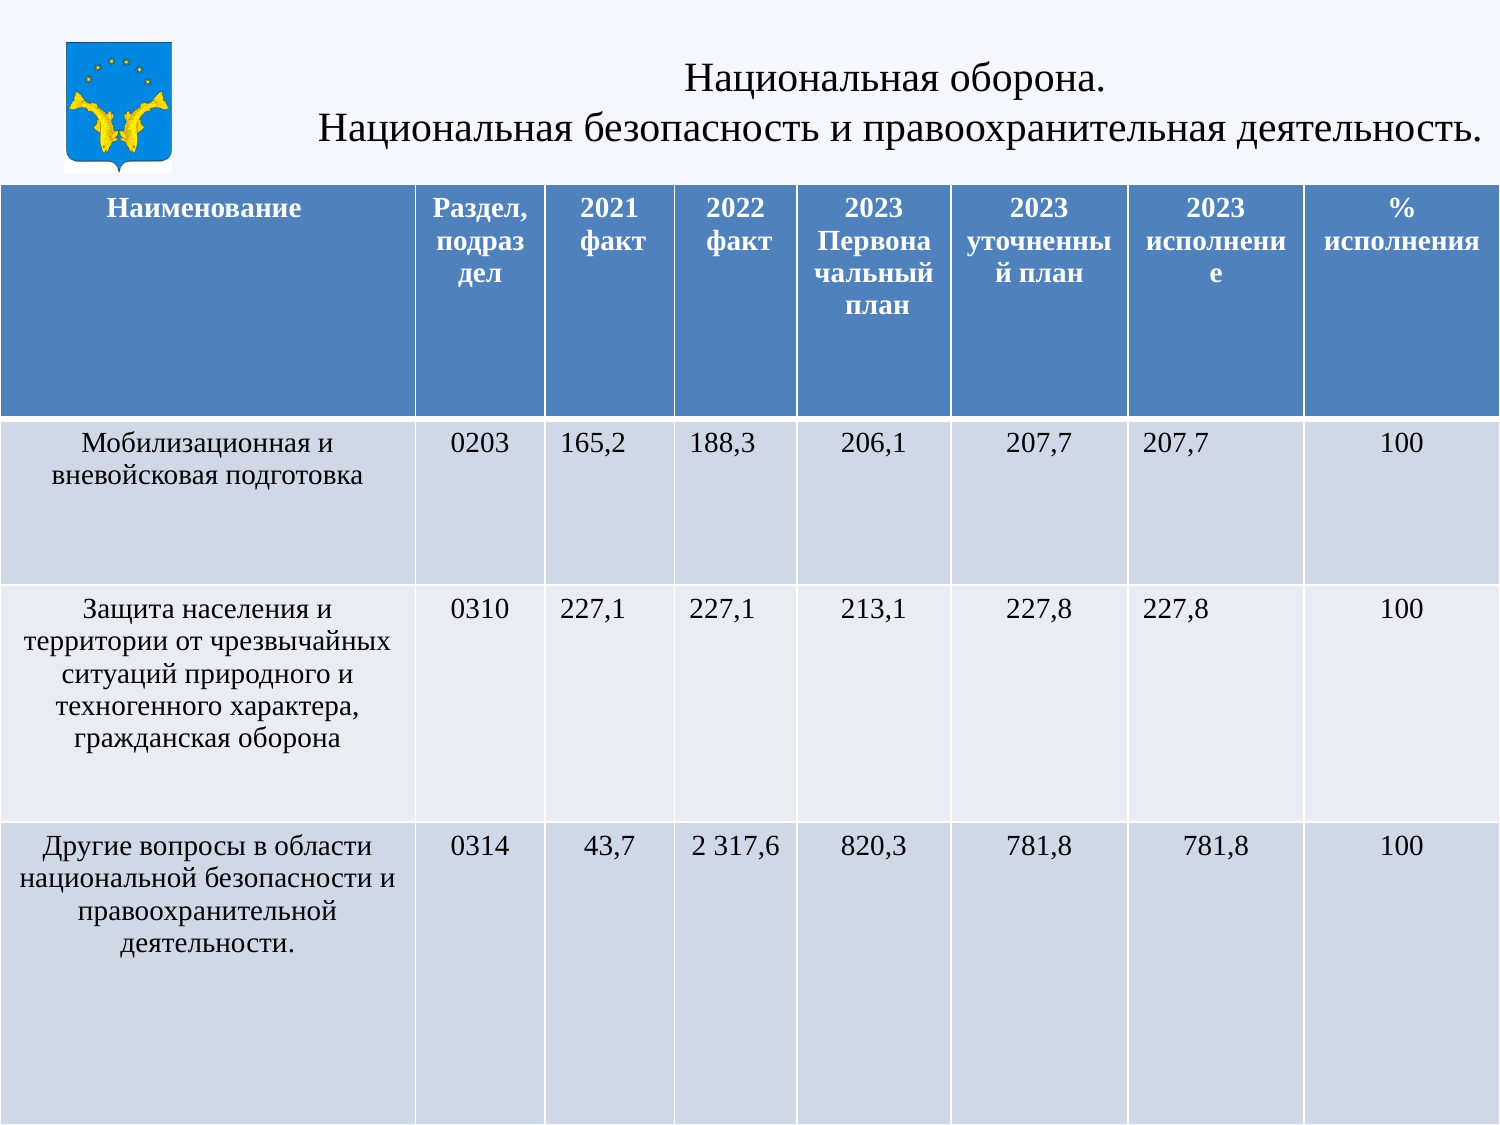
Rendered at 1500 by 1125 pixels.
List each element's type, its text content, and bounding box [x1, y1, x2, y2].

table_cell 2 317,6 [675, 823, 796, 1124]
table_cell 100 [1305, 823, 1499, 1124]
table_cell Другие вопросы в области национальной безопасности и правоохранительной деятельности. [1, 823, 415, 1124]
table_cell 0203 [416, 422, 544, 584]
table_cell 188,3 [675, 422, 796, 584]
table_cell 820,3 [798, 823, 950, 1124]
picture [64, 42, 172, 173]
text_box Национальная оборона. Национальная безопасность и правоохранительная деятельность. [301, 42, 1500, 158]
table_header 2023 Первоначальный план [798, 185, 950, 416]
table_cell 207,7 [1129, 422, 1303, 584]
table_cell 100 [1305, 422, 1499, 584]
table_cell 227,1 [675, 586, 796, 821]
table_header Наименование [1, 185, 415, 416]
table_cell 781,8 [1129, 823, 1303, 1124]
table_cell Защита населения и территории от чрезвычайных ситуаций природного и техногенного характера, гражданская оборона [1, 586, 415, 821]
table_cell 0310 [416, 586, 544, 821]
table_cell 207,7 [952, 422, 1127, 584]
table_header 2022 факт [675, 185, 796, 416]
table_cell 781,8 [952, 823, 1127, 1124]
table_cell 0314 [416, 823, 544, 1124]
table_cell 227,1 [546, 586, 674, 821]
table_cell 227,8 [1129, 586, 1303, 821]
table_header 2023 уточненный план [952, 185, 1127, 416]
table_header 2023 исполнение [1129, 185, 1303, 416]
table_header 2021 факт [546, 185, 674, 416]
table_cell 43,7 [546, 823, 674, 1124]
table_cell 100 [1305, 586, 1499, 821]
table_cell 165,2 [546, 422, 674, 584]
table_cell 213,1 [798, 586, 950, 821]
table_cell 227,8 [952, 586, 1127, 821]
table_cell 206,1 [798, 422, 950, 584]
table_header Раздел, подраздел [416, 185, 544, 416]
table_header % исполнения [1305, 185, 1499, 416]
table_cell Мобилизационная и вневойсковая подготовка [1, 422, 415, 584]
